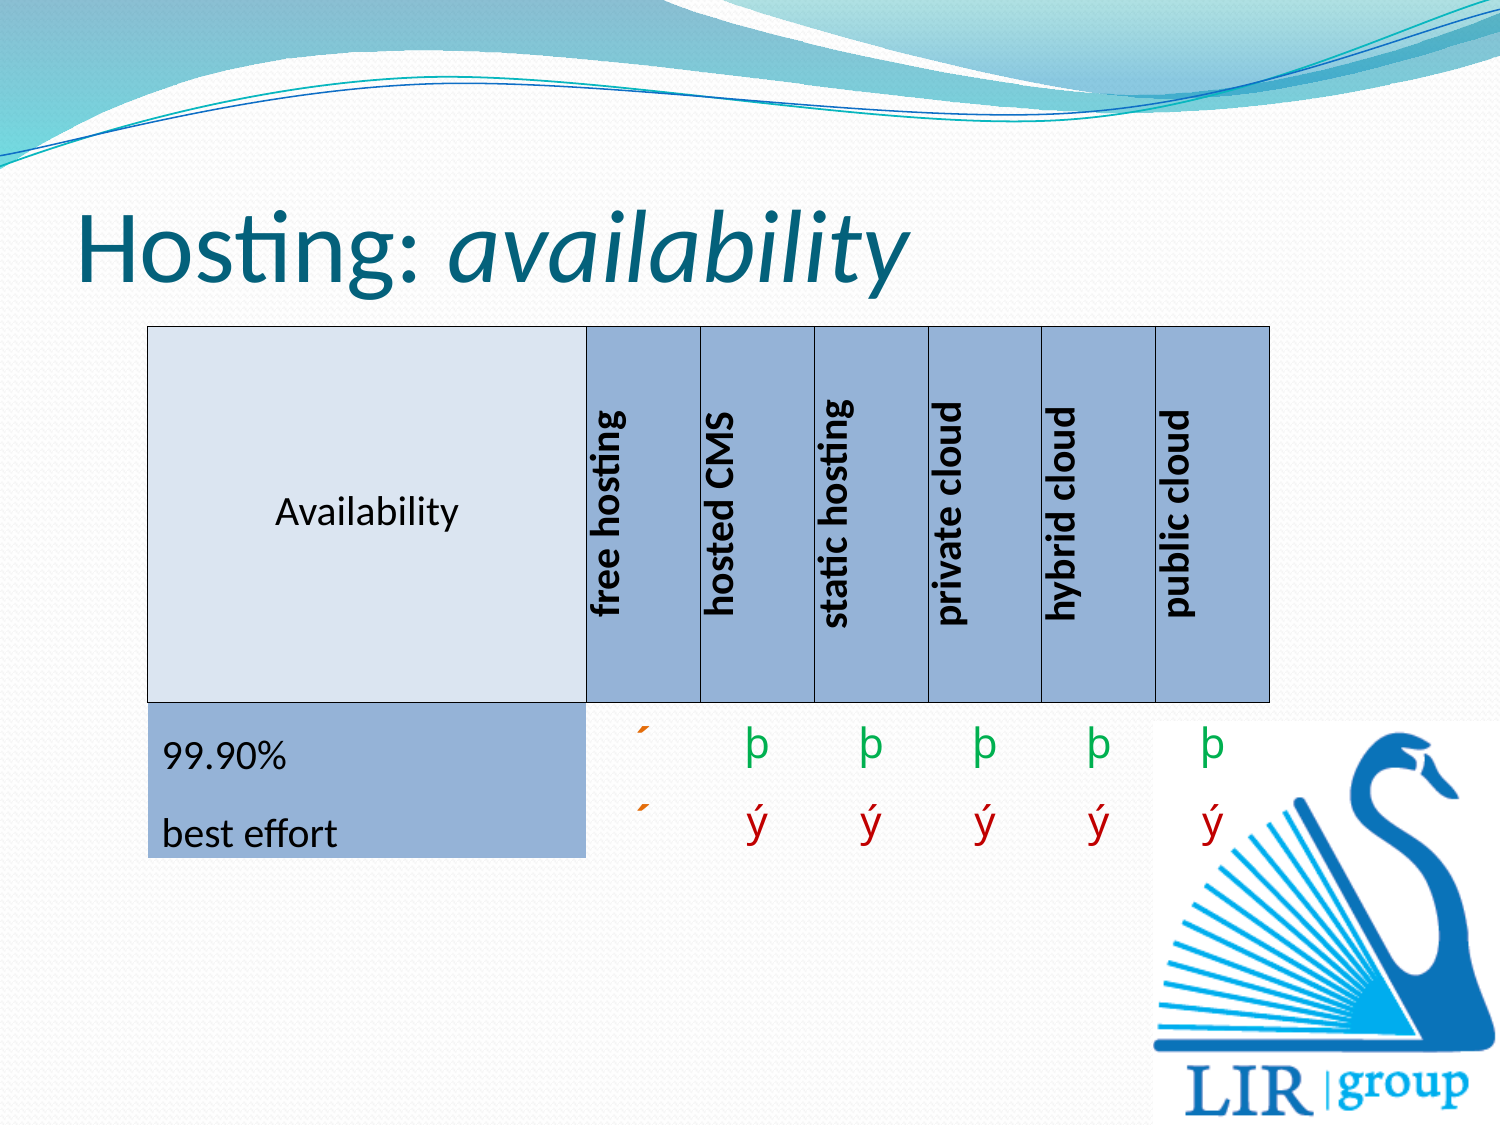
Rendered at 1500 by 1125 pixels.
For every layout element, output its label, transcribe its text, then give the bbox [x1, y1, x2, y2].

table_header Availability [148, 327, 586, 702]
title Hosting: availability [75, 115, 1425, 303]
table_header free hosting [587, 327, 700, 702]
table_cell þ [1042, 703, 1156, 780]
table_cell ý [1156, 780, 1270, 858]
picture [1153, 721, 1500, 1125]
table_cell 99.90% [148, 703, 586, 780]
table_cell þ [1156, 703, 1270, 780]
table_header hosted CMS [701, 327, 814, 702]
picture [1270, 831, 1366, 971]
table_cell ´ [586, 780, 700, 858]
table_cell ý [928, 780, 1042, 858]
table_cell ý [1042, 780, 1156, 858]
table_cell best effort [148, 780, 586, 858]
table_cell þ [700, 703, 814, 780]
table_cell þ [928, 703, 1042, 780]
table_header public cloud [1156, 327, 1269, 702]
table_cell ý [700, 780, 814, 858]
table_cell ´ [586, 703, 700, 780]
table_header static hosting [815, 327, 928, 702]
picture [1246, 858, 1357, 972]
table_cell þ [814, 703, 928, 780]
table_header private cloud [929, 327, 1041, 702]
table_header hybrid cloud [1042, 327, 1155, 702]
table_cell ý [814, 780, 928, 858]
